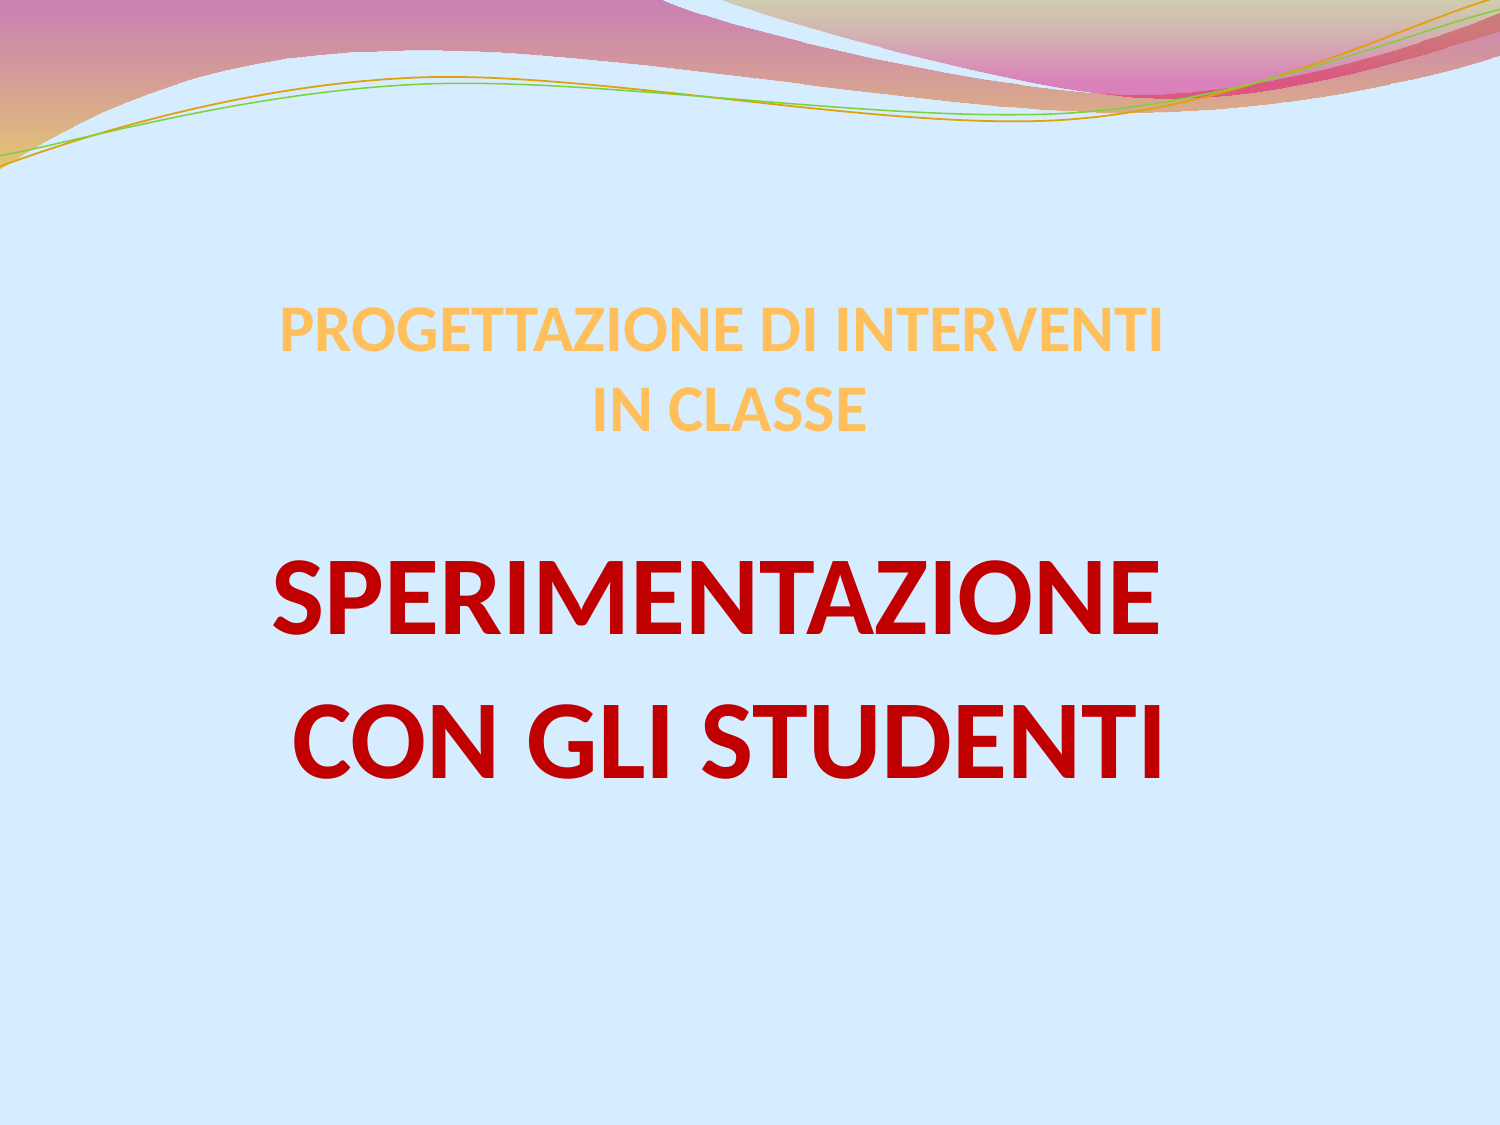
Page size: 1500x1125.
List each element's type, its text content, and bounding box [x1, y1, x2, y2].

subtitle SPERIMENTAZIONE CON GLI STUDENTI [87, 529, 1377, 818]
title PROGETTAZIONE DI INTERVENTI IN CLASSE [87, 224, 1376, 526]
